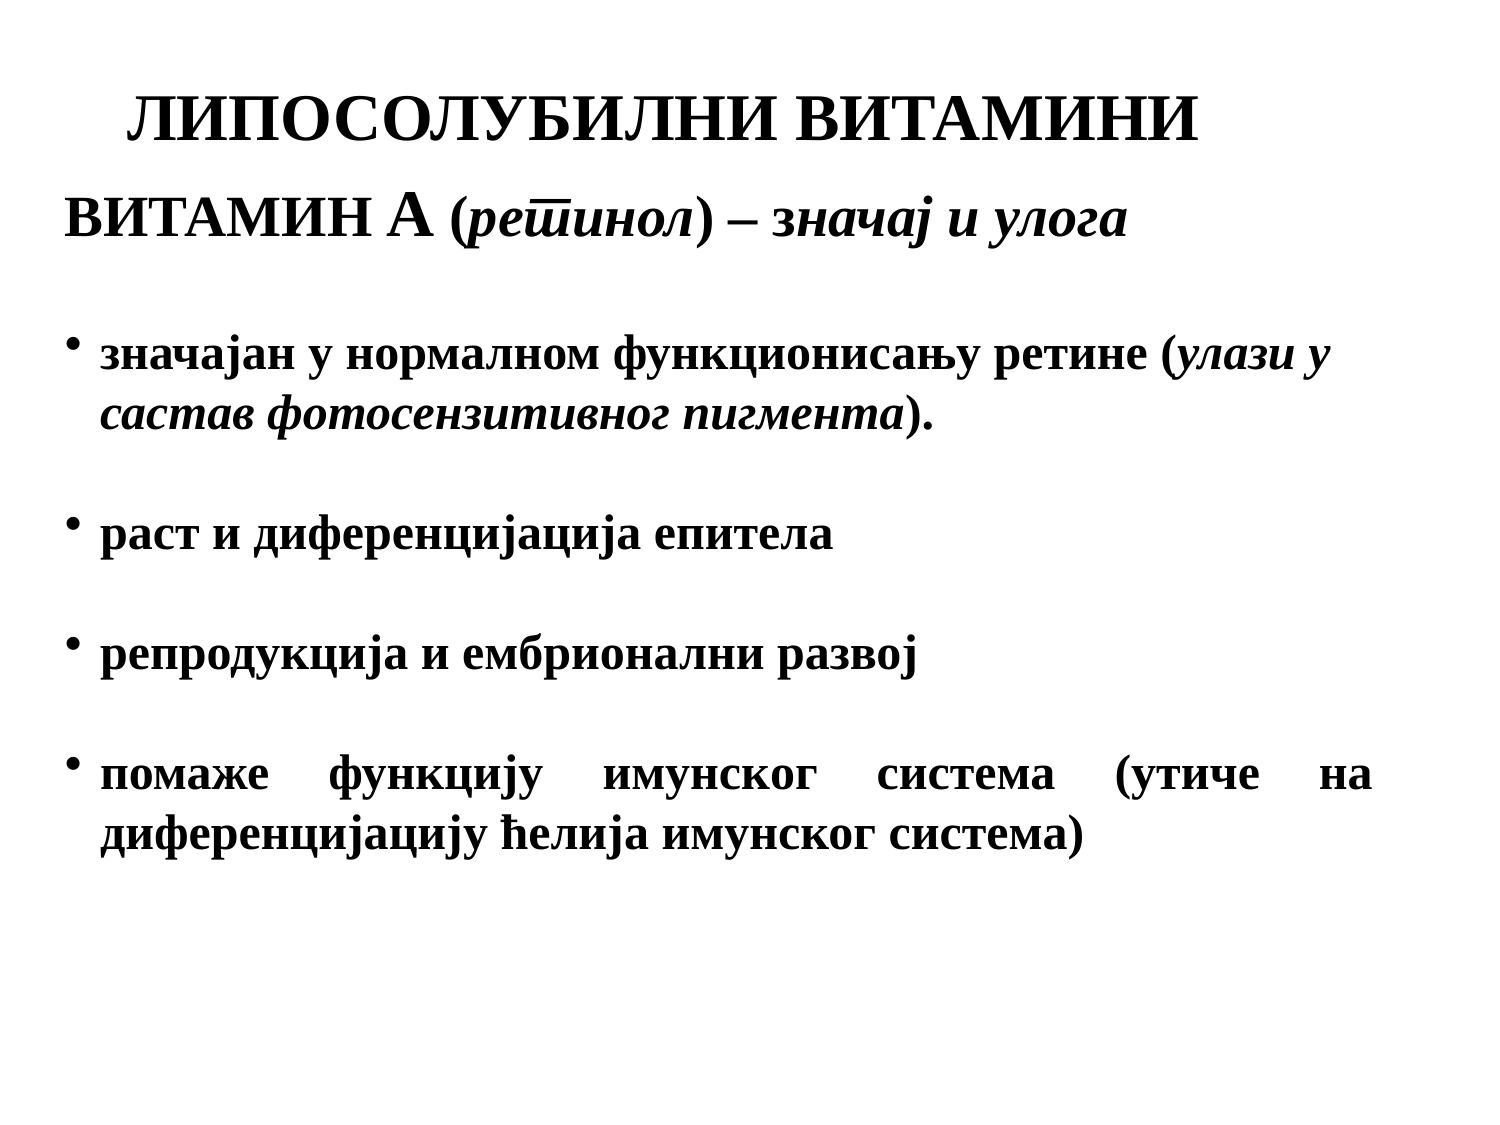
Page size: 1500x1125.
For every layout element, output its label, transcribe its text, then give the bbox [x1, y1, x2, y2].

text_box ВИТАМИН А (ретинол) – значај и улога значајан у нормалном функционисању ретине (улази у састав фотосензитивног пигмента). раст и диференцијација епитела репродукција и ембрионални развој помаже функцију имунског система (утиче на диференцијацију ћелија имунског система) [49, 162, 1388, 868]
text_box ЛИПОСОЛУБИЛНИ ВИТАМИНИ [112, 66, 1438, 161]
